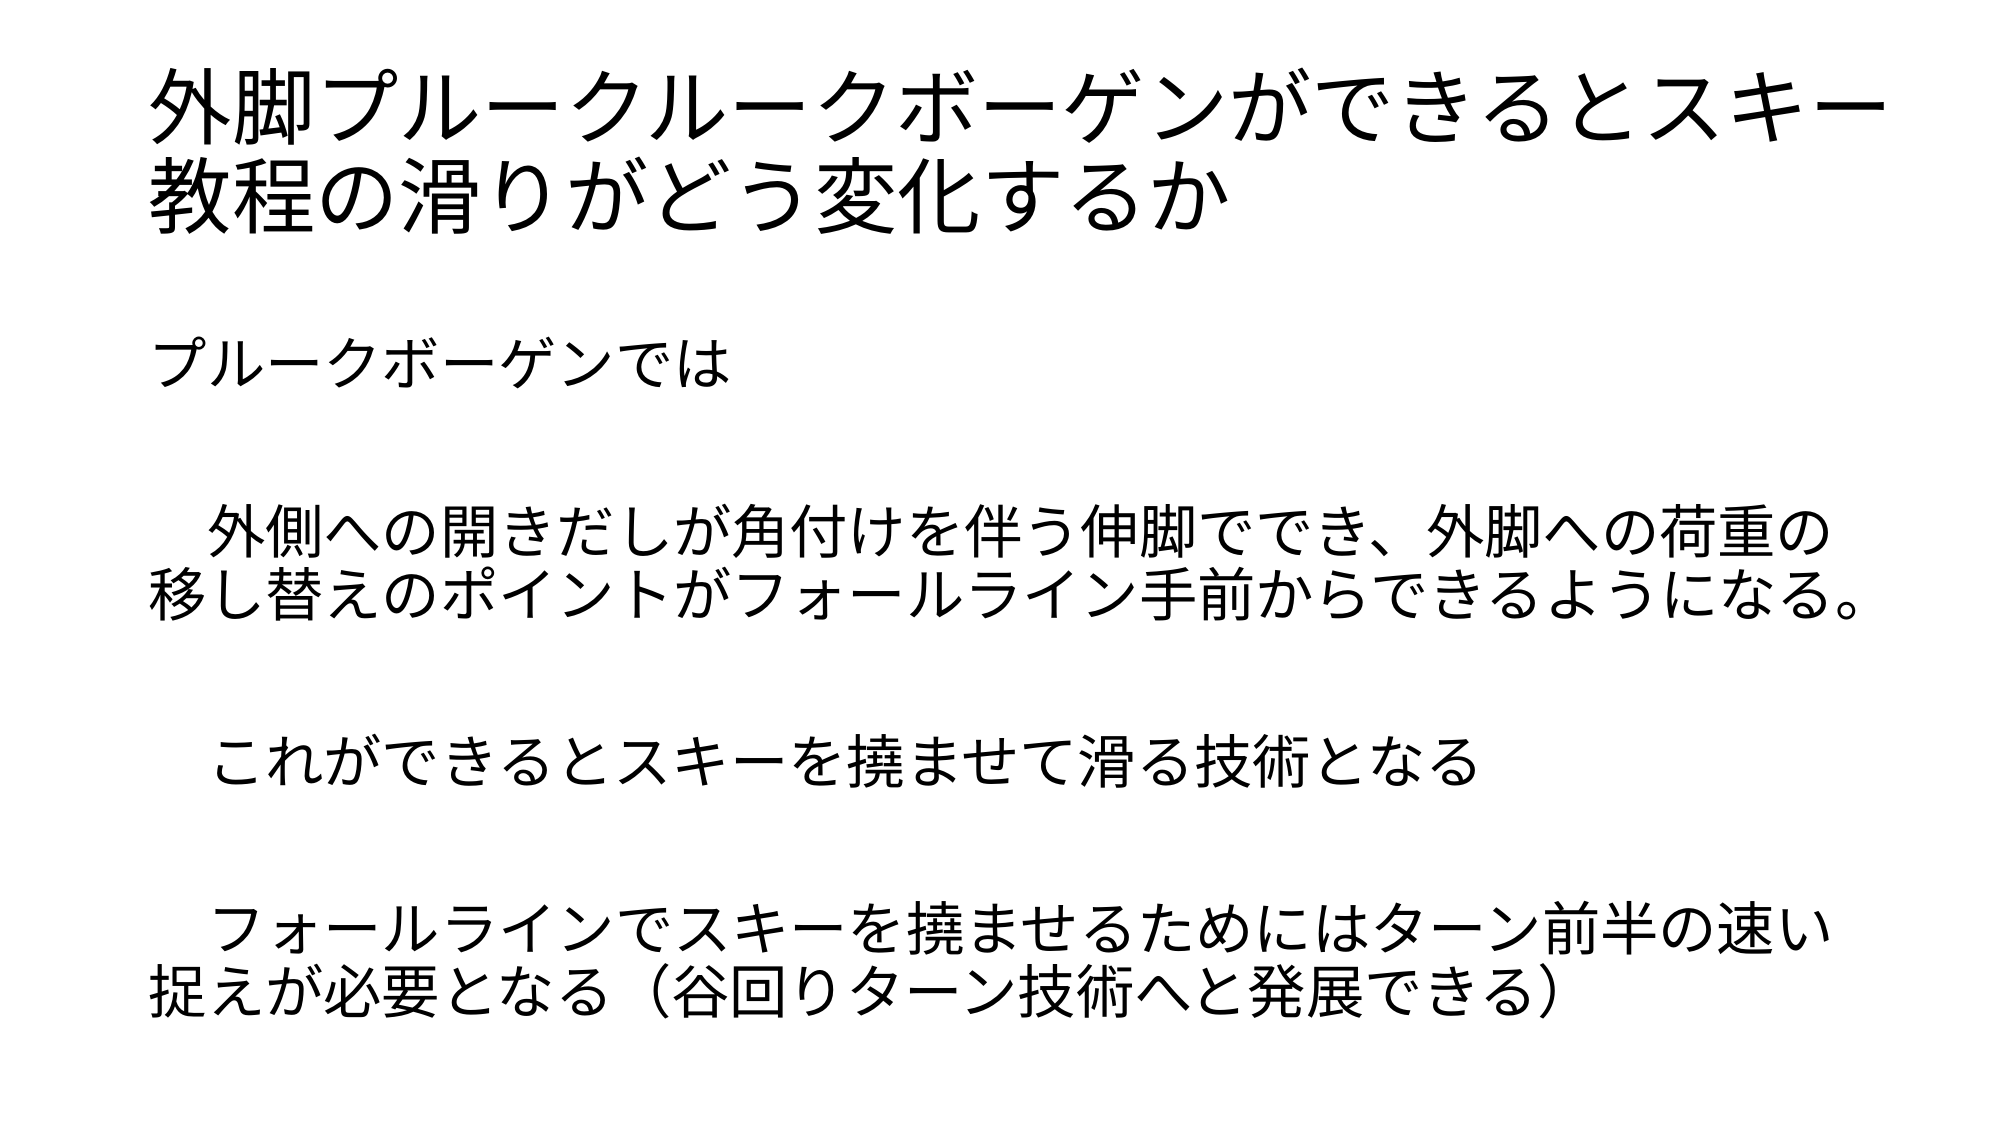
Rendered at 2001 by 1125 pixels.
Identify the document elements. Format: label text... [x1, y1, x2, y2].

list プルークボーゲンでは 外側への開きだしが角付けを伴う伸脚ででき、外脚への荷重の移し替えのポイントがフォールライン手前からできるようになる。 これができるとスキーを撓ませて滑る技術となる フォールラインでスキーを撓ませるためにはターン前半の速い捉えが必要となる（谷回りターン技術へと発展できる） [134, 328, 1891, 1062]
title 外脚プルークルークボーゲンができるとスキー教程の滑りがどう変化するか [134, 45, 1937, 267]
